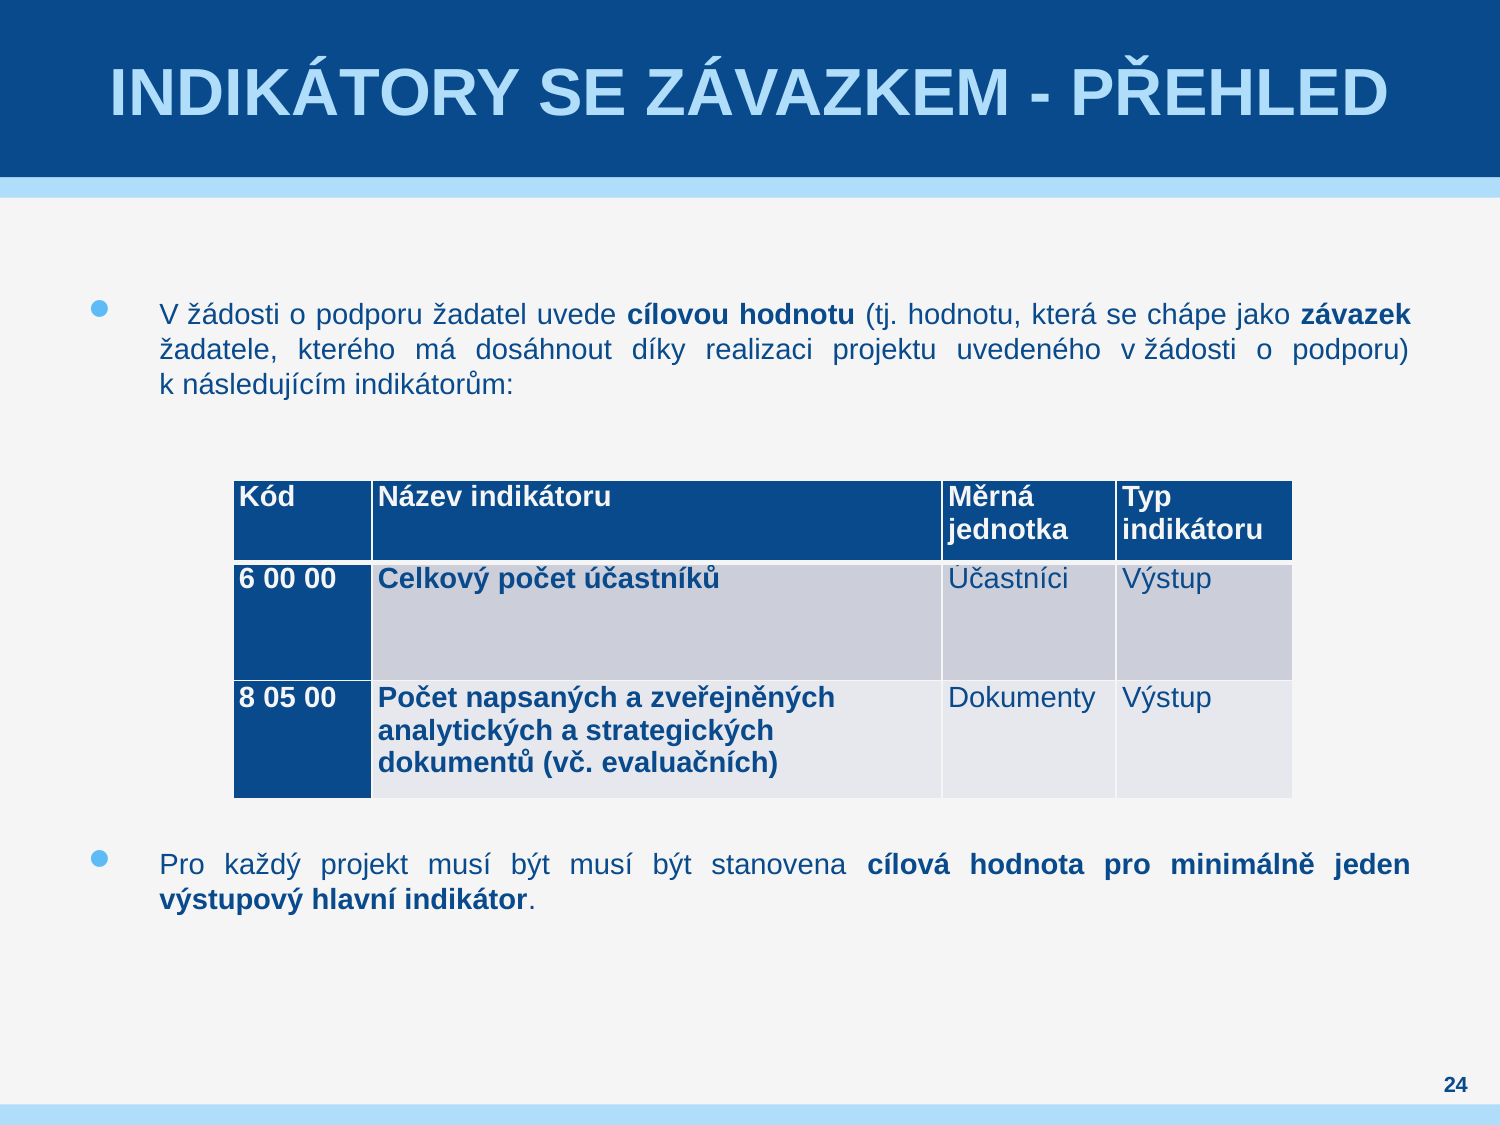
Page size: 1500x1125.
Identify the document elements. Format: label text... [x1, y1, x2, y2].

table_header Měrná jednotka [943, 481, 1115, 560]
title Indikátory se závazkem - přehled [59, 0, 1441, 178]
table_cell 6 00 00 [234, 565, 371, 680]
slide_number 24 [1417, 1068, 1495, 1099]
table_cell Výstup [1117, 565, 1292, 680]
table_header Název indikátoru [373, 481, 941, 560]
list V žádosti o podporu žadatel uvede cílovou hodnotu (tj. hodnotu, která se chápe jako závazek žadatele, kterého má dosáhnout díky realizaci projektu uvedeného v žádosti o podporu) k následujícím indikátorům: Pro každý projekt musí být musí být stanovena cílová hodnota pro minimálně jeden výstupový hlavní indikátor. [88, 295, 1412, 1059]
table_header Kód [234, 481, 371, 560]
table_cell 8 05 00 [234, 681, 371, 798]
table_cell Počet napsaných a zveřejněných analytických a strategických dokumentů (vč. evaluačních) [373, 681, 941, 798]
table_cell Výstup [1117, 681, 1292, 798]
table_cell Celkový počet účastníků [373, 565, 941, 680]
table_cell Účastníci [943, 565, 1115, 680]
table_cell Dokumenty [943, 681, 1115, 798]
table_header Typ indikátoru [1117, 481, 1292, 560]
